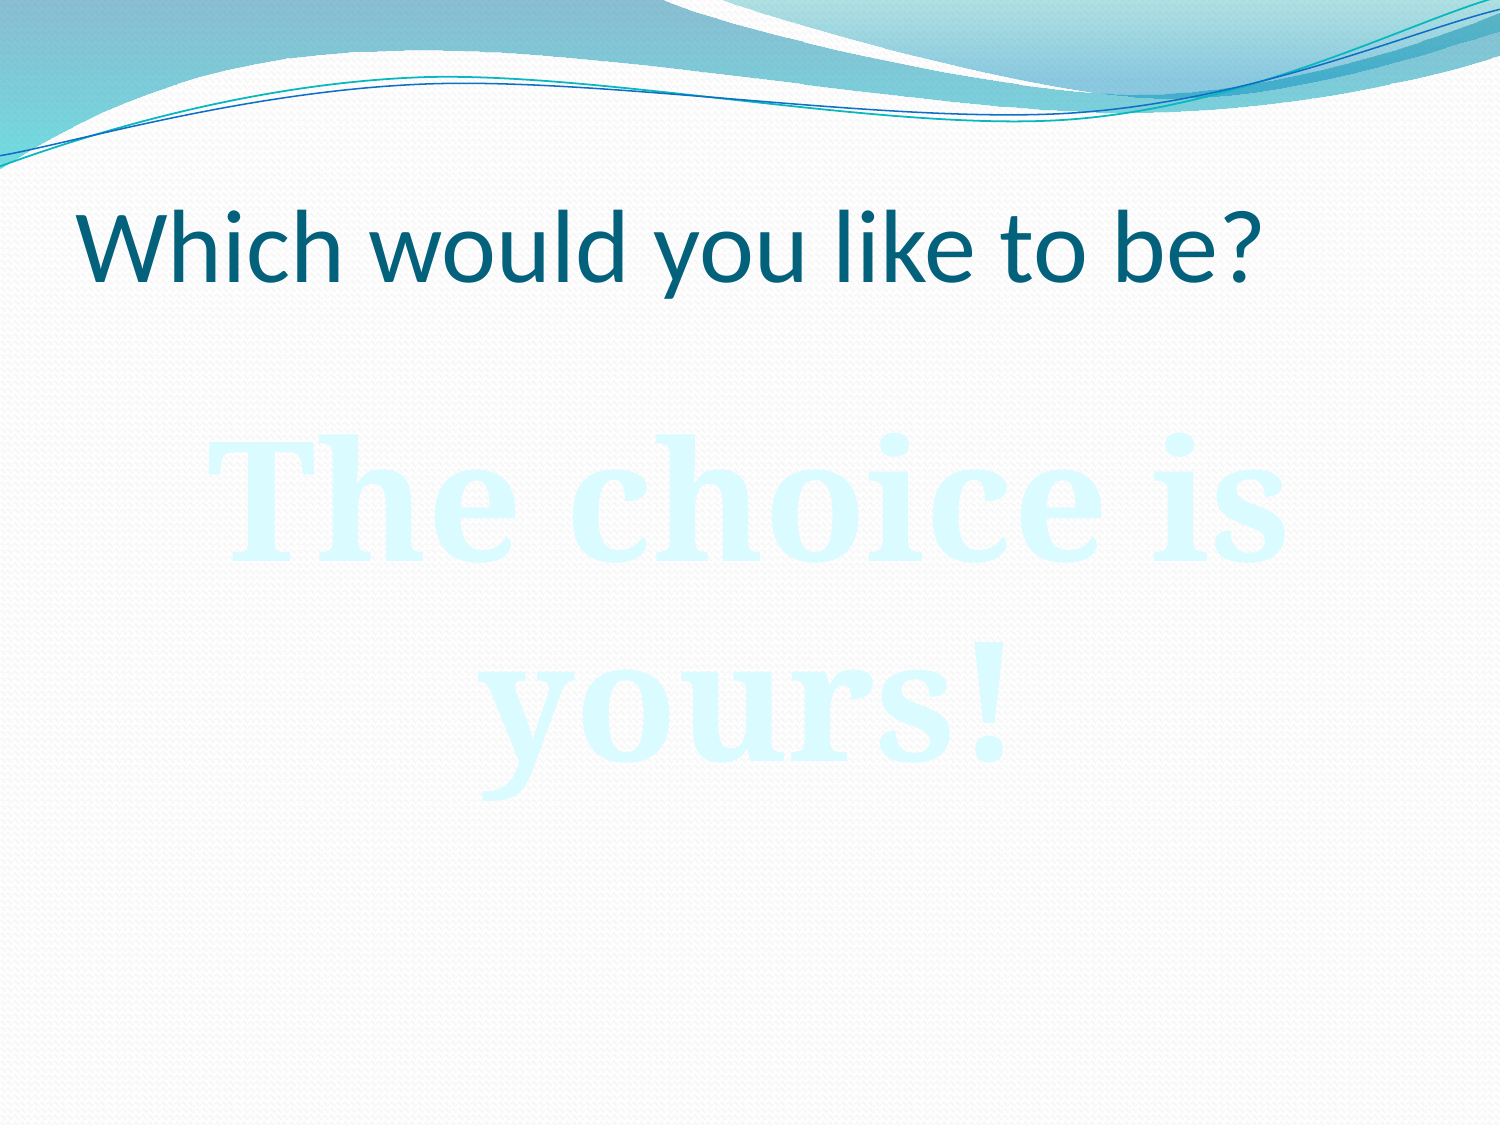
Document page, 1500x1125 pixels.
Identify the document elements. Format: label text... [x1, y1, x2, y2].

list The choice is yours! [75, 387, 1425, 975]
title Which would you like to be? [75, 115, 1425, 303]
